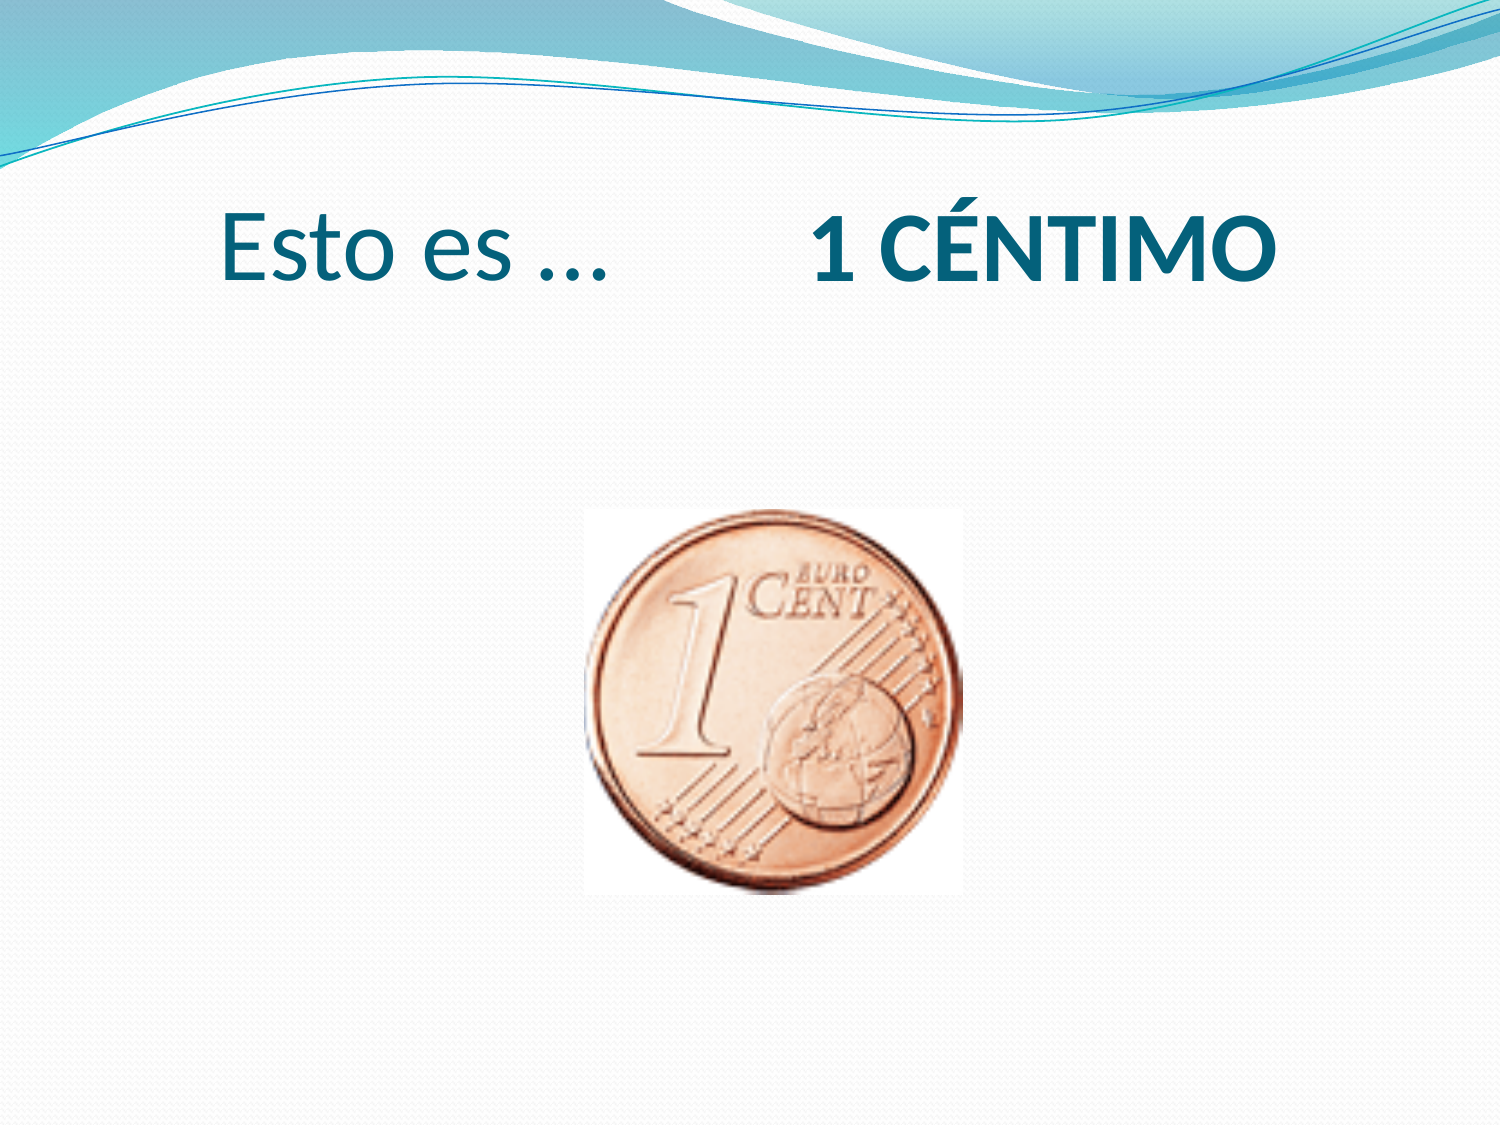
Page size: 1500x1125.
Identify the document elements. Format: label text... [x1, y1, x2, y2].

text_box 1 CÉNTIMO [761, 113, 1424, 302]
title Esto es … [218, 113, 761, 302]
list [584, 508, 963, 895]
